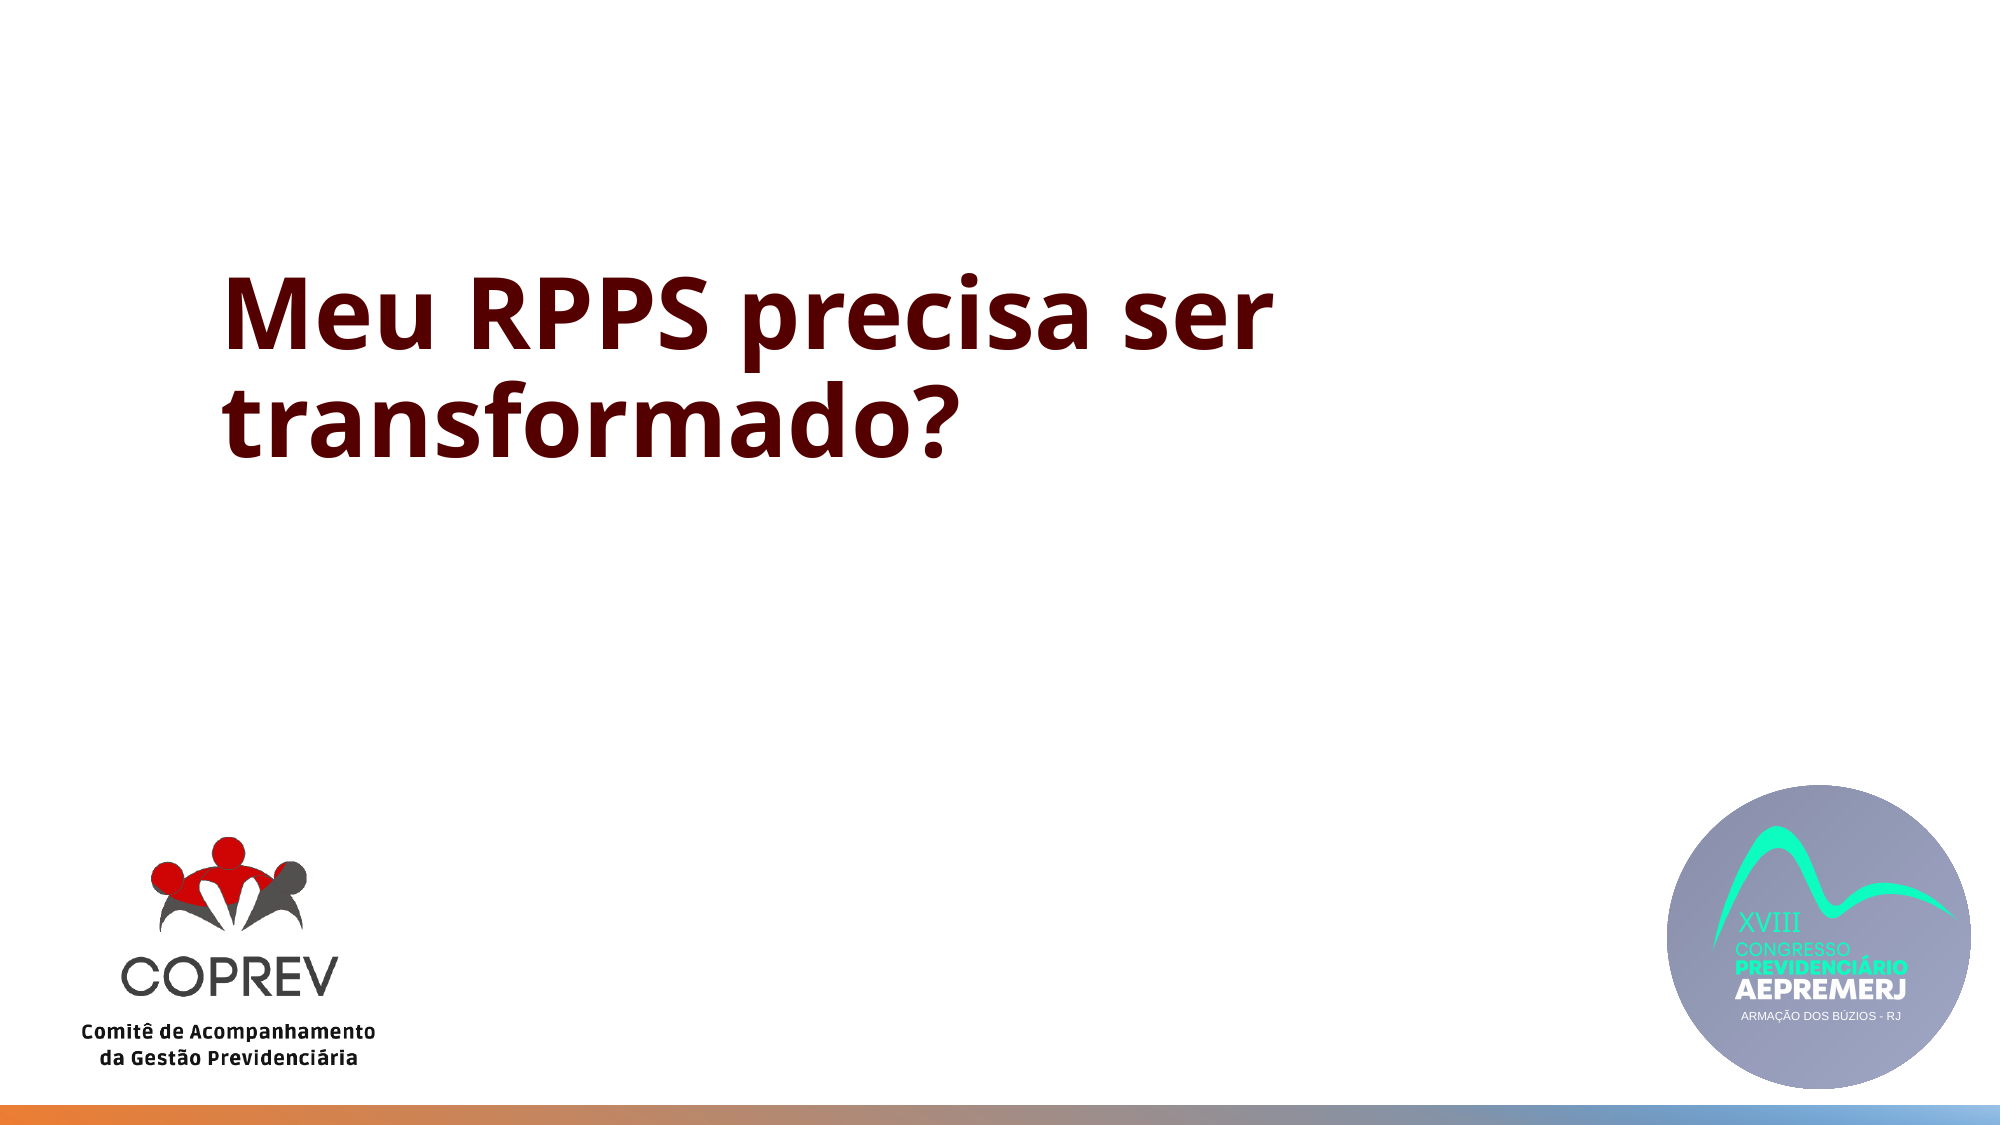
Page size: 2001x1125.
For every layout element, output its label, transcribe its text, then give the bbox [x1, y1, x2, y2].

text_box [1667, 785, 1971, 1089]
text_box Meu RPPS precisa ser transformado? [205, 219, 1802, 523]
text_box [0, 1105, 2000, 1125]
picture [60, 826, 397, 1088]
